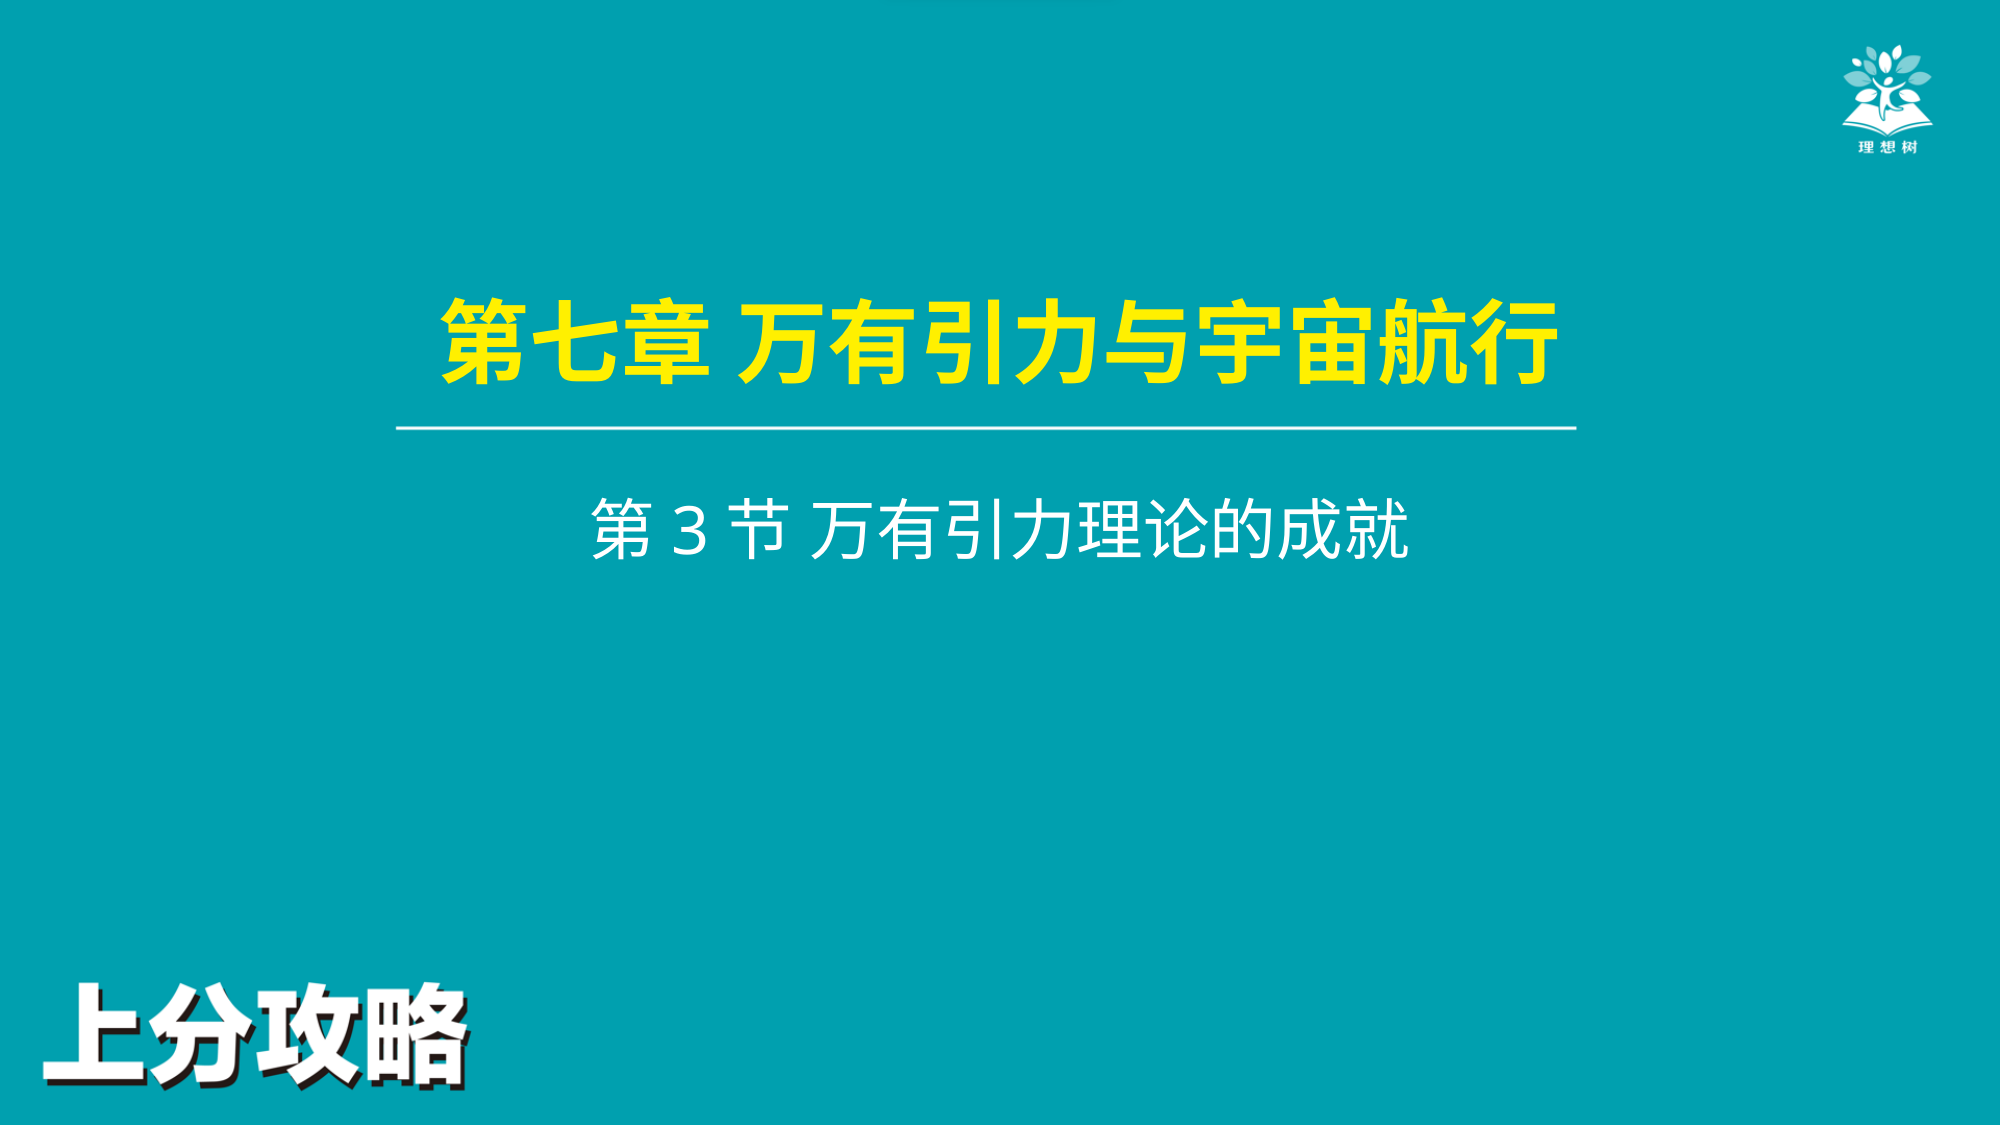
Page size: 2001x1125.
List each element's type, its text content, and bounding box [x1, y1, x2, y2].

picture [0, 579, 2000, 1125]
picture [0, 413, 2000, 472]
text_box 第七章 万有引力与宇宙航行 [0, 265, 2000, 413]
picture [0, 0, 2000, 265]
text_box 第3节 万有引力理论的成就 [0, 472, 2000, 579]
